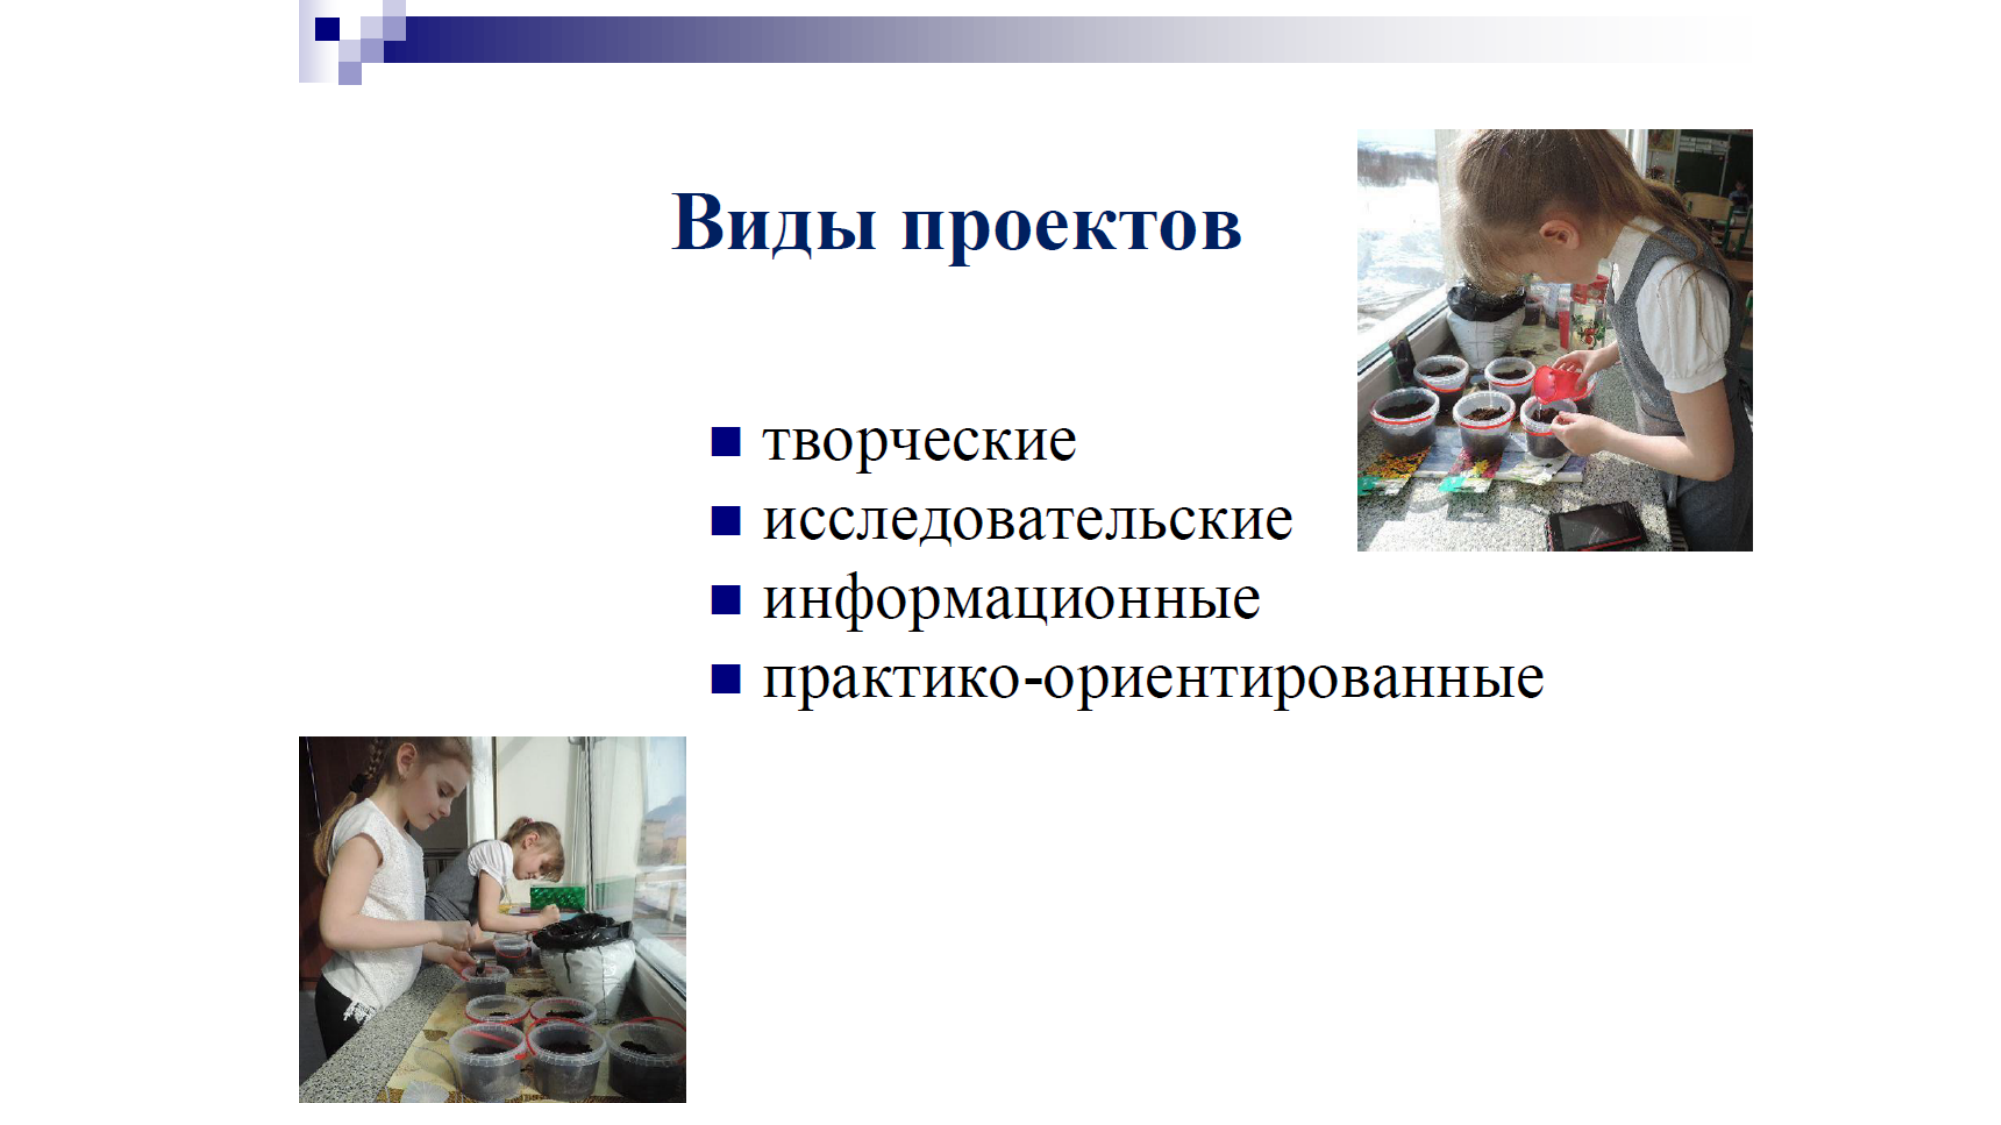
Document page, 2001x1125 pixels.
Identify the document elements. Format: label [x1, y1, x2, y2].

list [299, 0, 1767, 1103]
